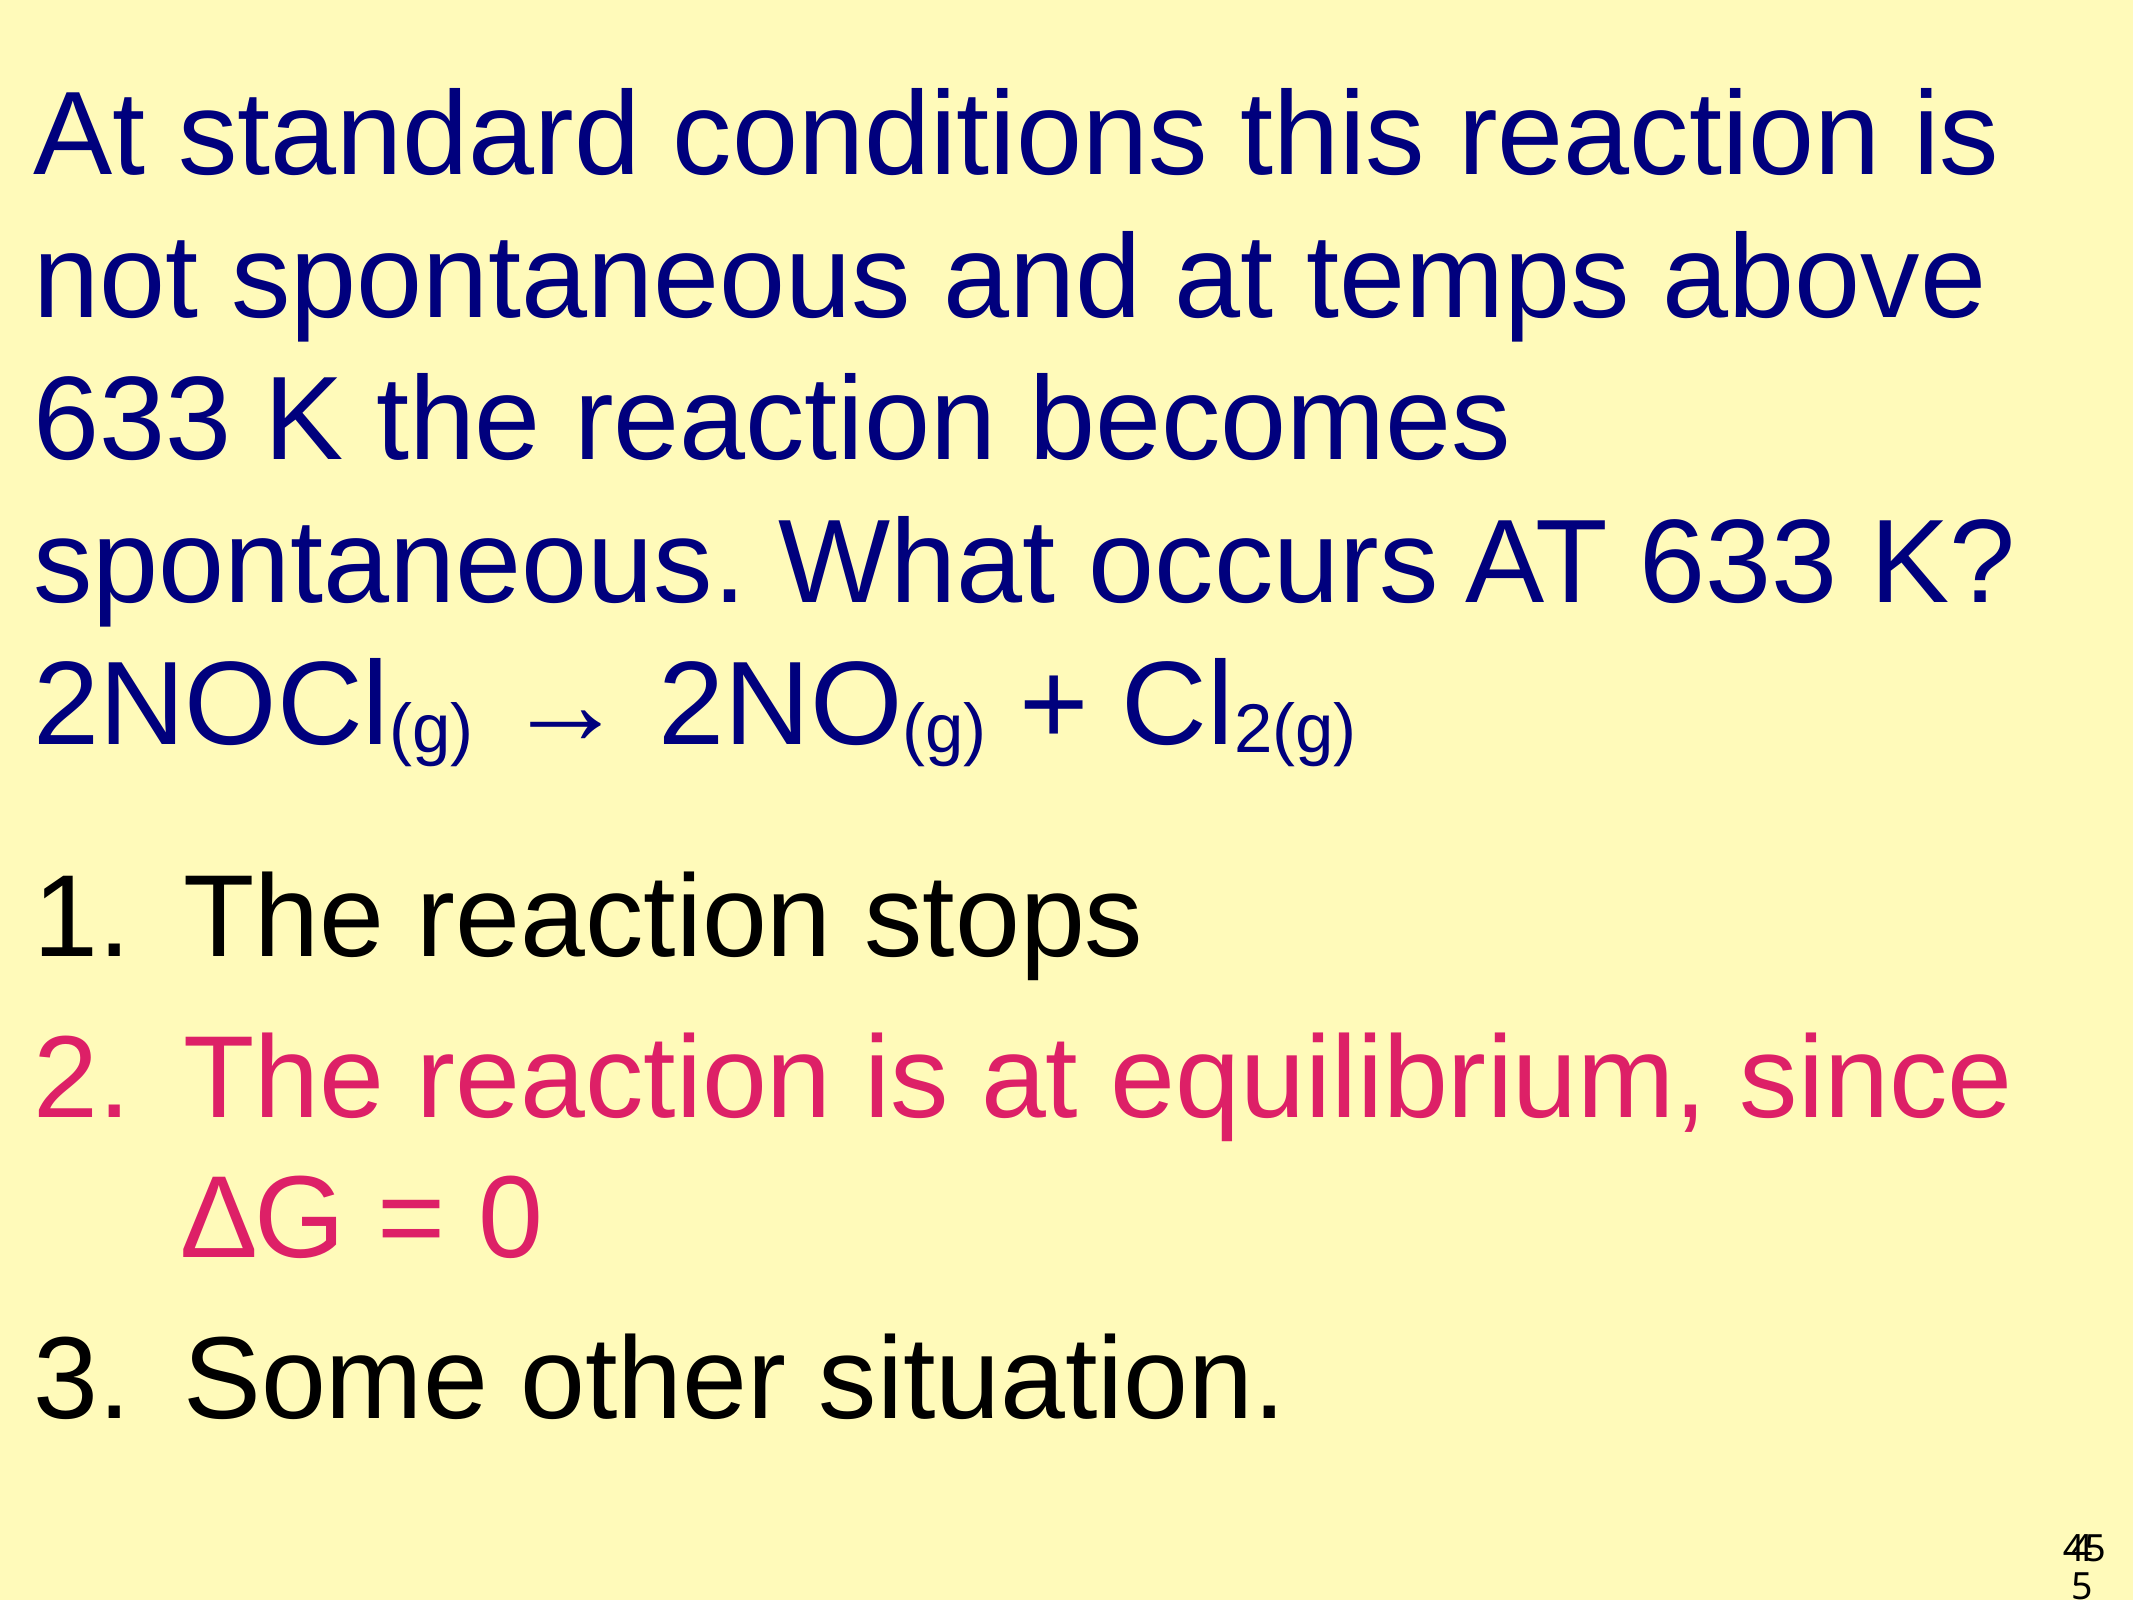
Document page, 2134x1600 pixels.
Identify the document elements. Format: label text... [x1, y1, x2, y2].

title At standard conditions this reaction is not spontaneous and at temps above 633 K the reaction becomes spontaneous. What occurs AT 633 K? 2NOCl(g) → 2NO(g) + Cl2(g) [32, 55, 2116, 770]
list The reaction stops The reaction is at equilibrium, since ∆G = 0 Some other situation. [32, 839, 2116, 1578]
text_box 45 [2056, 1516, 2113, 1578]
